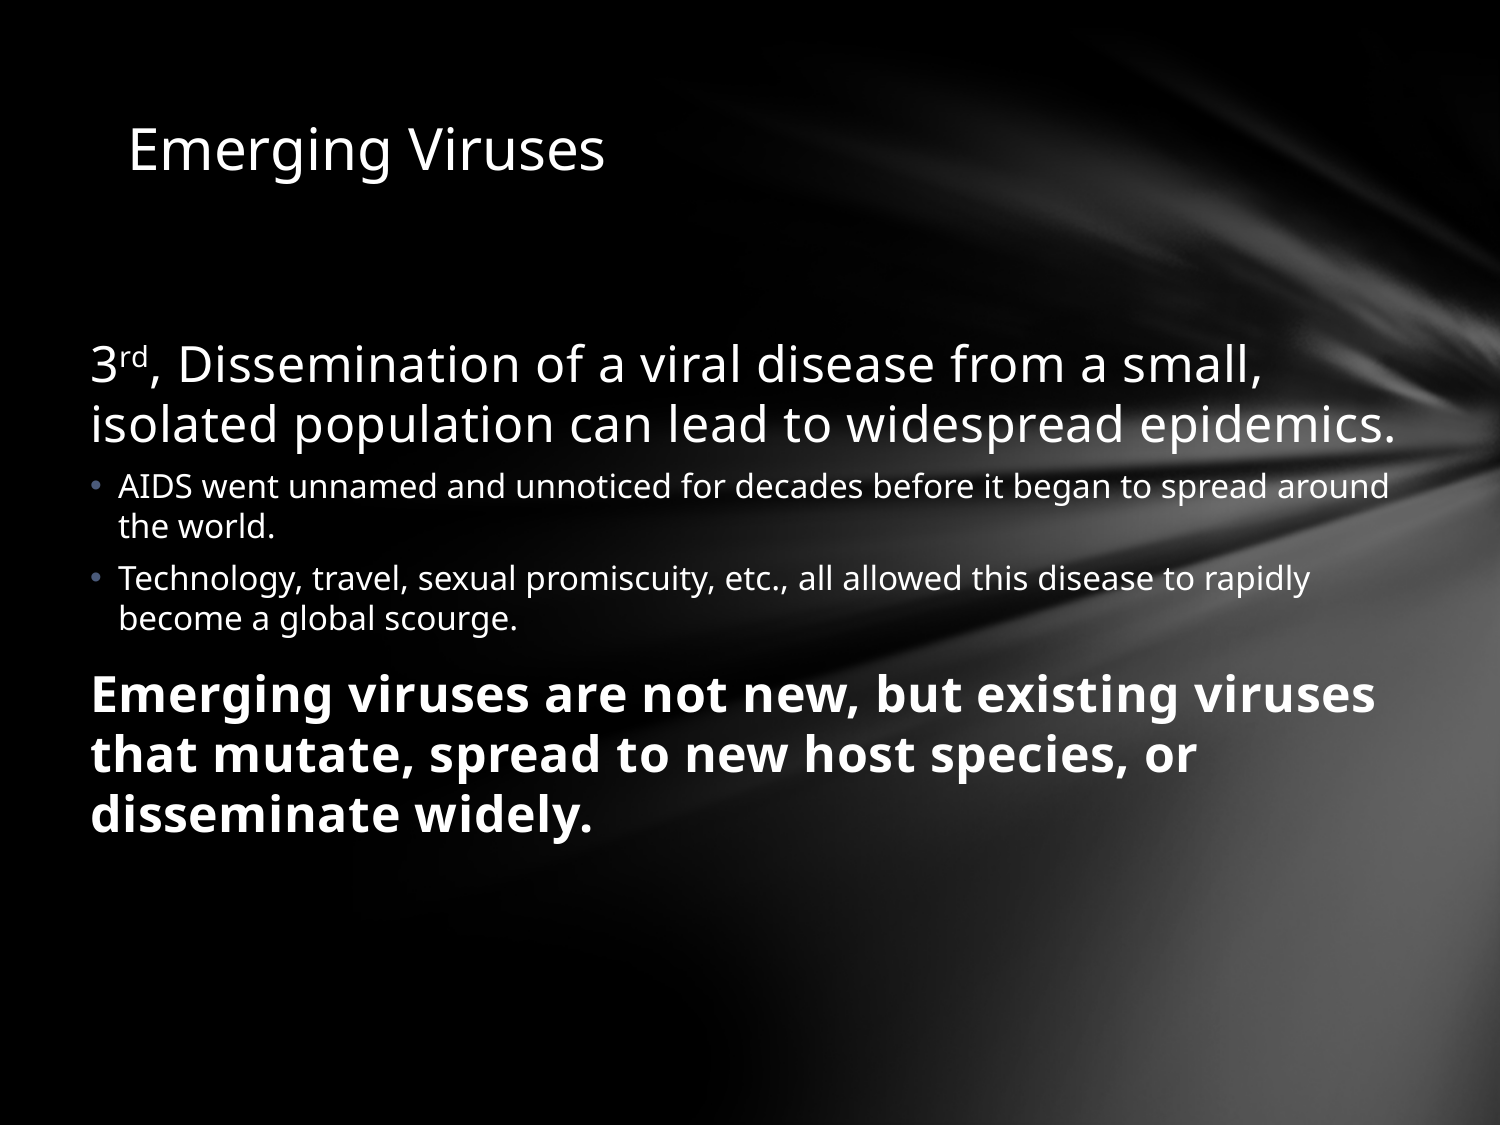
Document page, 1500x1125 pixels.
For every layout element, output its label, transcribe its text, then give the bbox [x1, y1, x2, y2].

list 3rd, Dissemination of a viral disease from a small, isolated population can lead to widespread epidemics. AIDS went unnamed and unnoticed for decades before it began to spread around the world. Technology, travel, sexual promiscuity, etc., all allowed this disease to rapidly become a global scourge. Emerging viruses are not new, but existing viruses that mutate, spread to new host species, or disseminate widely. [75, 324, 1425, 1068]
text_box Emerging Viruses [112, 104, 750, 189]
